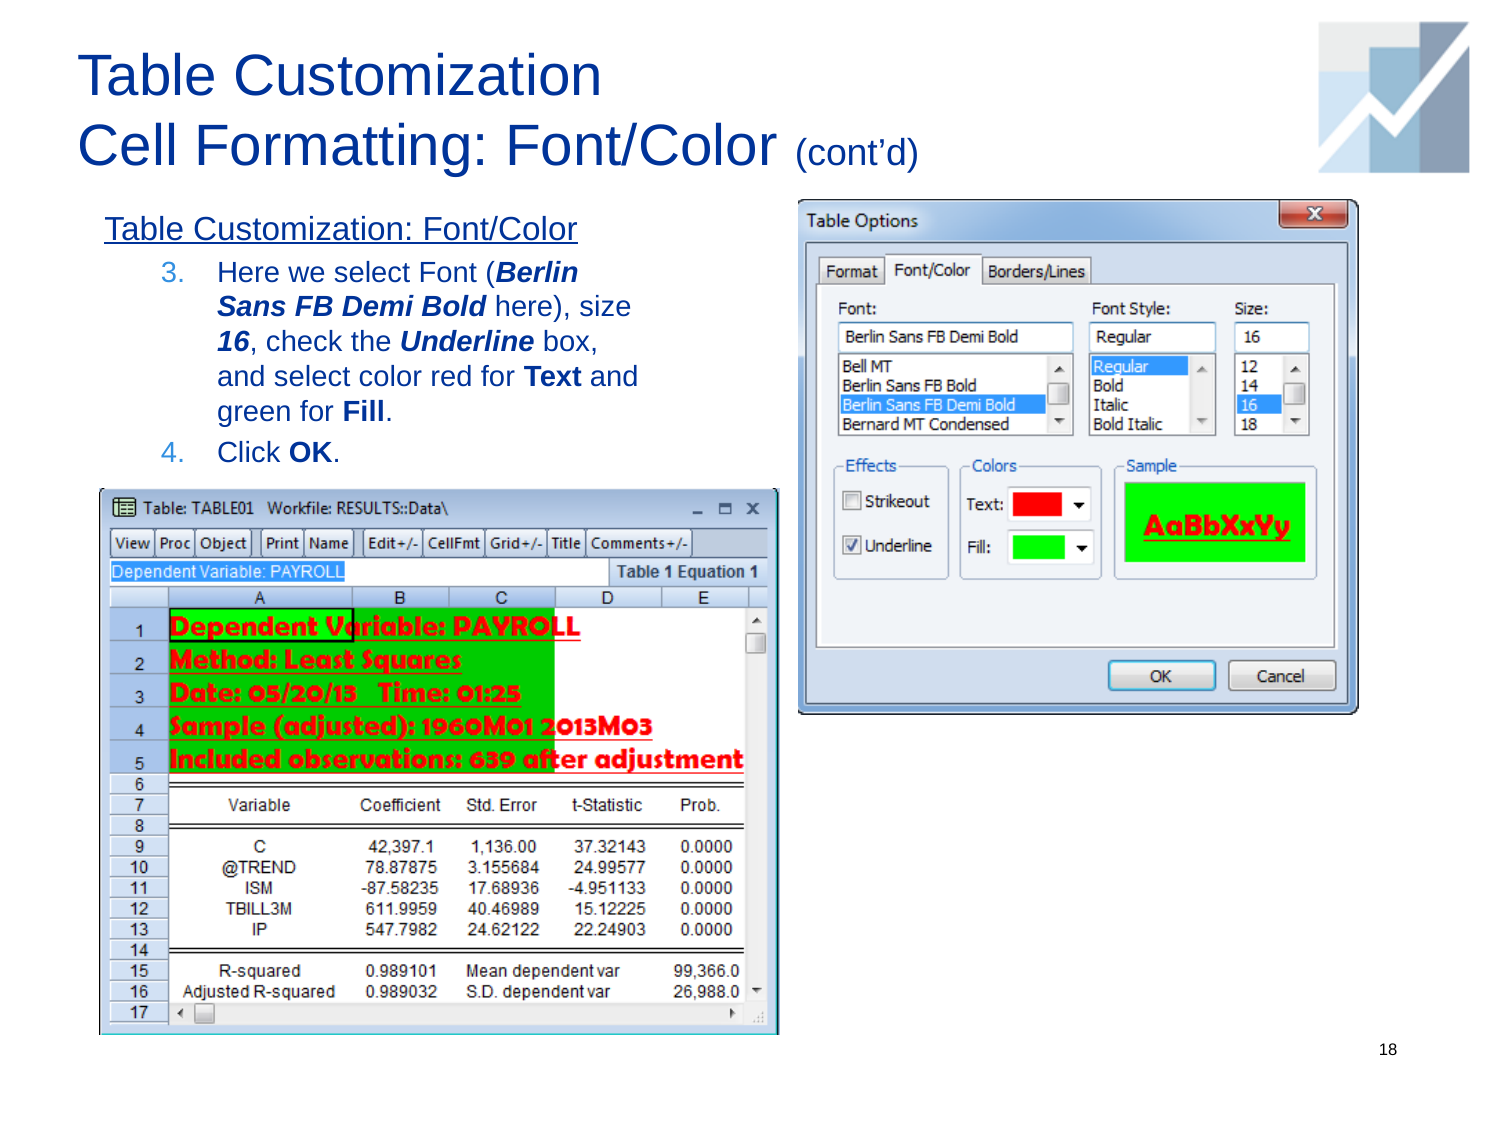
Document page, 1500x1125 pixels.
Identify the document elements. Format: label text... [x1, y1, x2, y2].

picture [99, 488, 780, 1035]
picture [1300, 11, 1479, 181]
slide_number 18 [1262, 1015, 1413, 1067]
picture [798, 199, 1359, 716]
title Table Customization Cell Formatting: Font/Color (cont’d) [62, 0, 1297, 185]
text_box Table Customization: Font/Color Here we select Font (Berlin Sans FB Demi Bold here), size 16, check the Underline box, and select color red for Text and green for Fill. Click OK. [23, 199, 670, 778]
